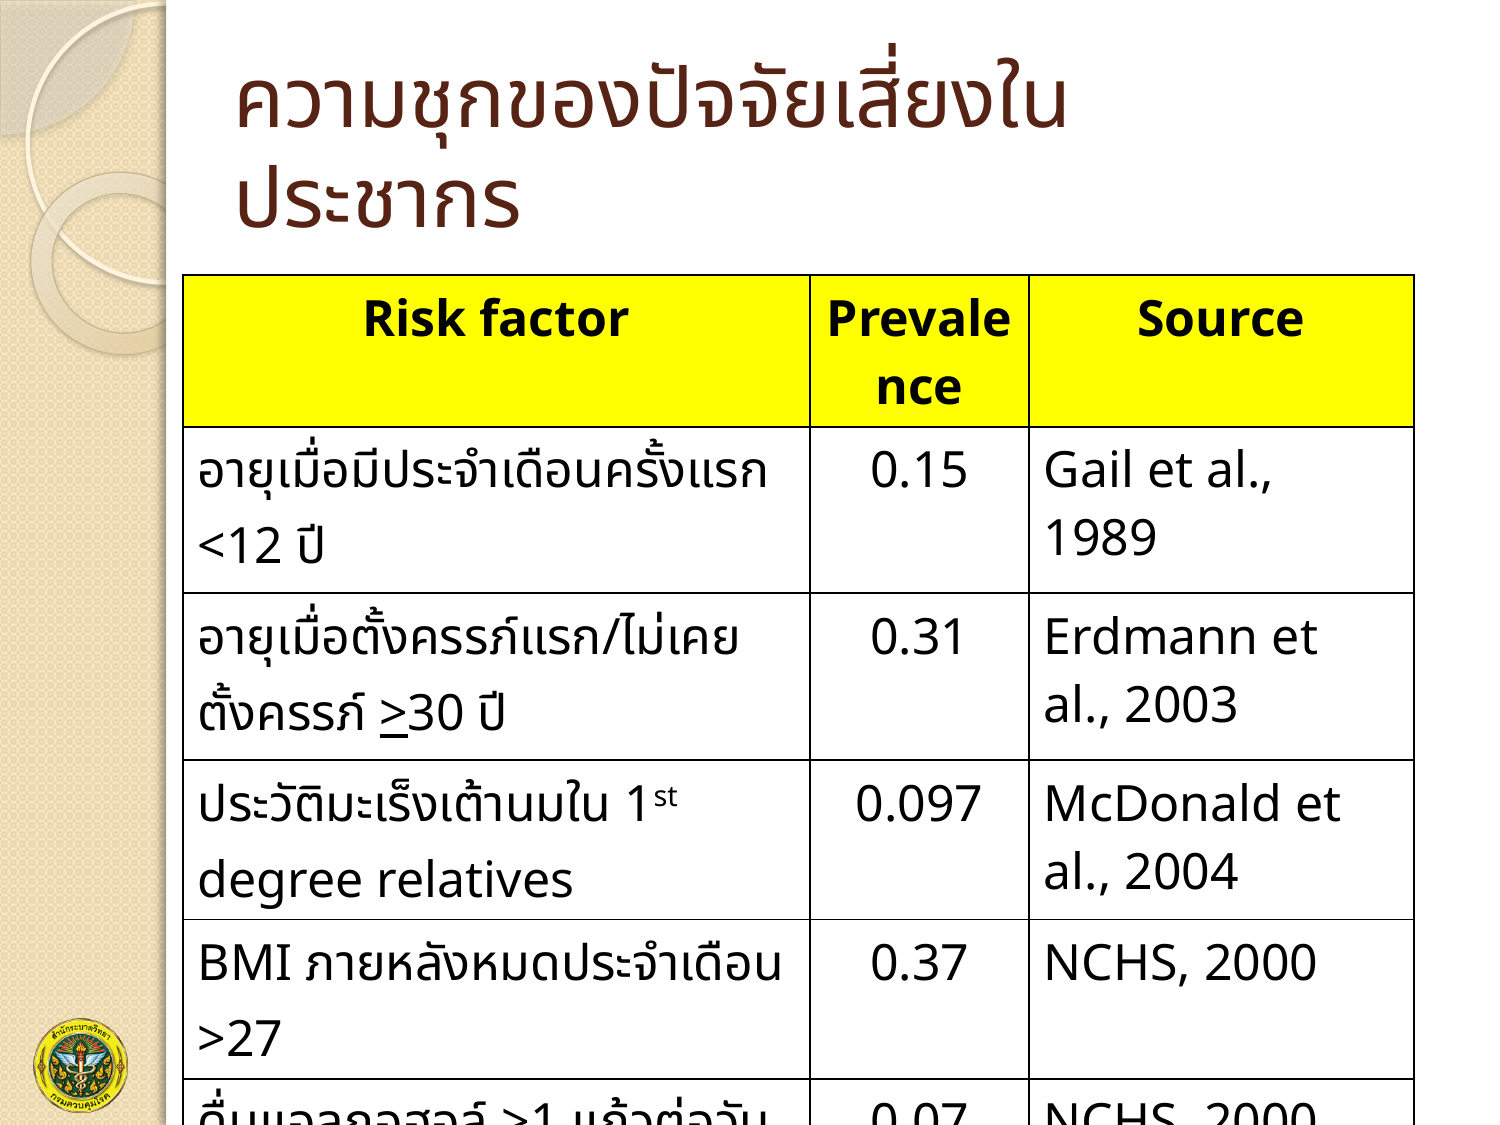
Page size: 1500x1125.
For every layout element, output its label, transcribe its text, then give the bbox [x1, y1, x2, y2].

table_cell 0.37 [811, 920, 1028, 1078]
table_cell NCHS, 2000 [1030, 1080, 1413, 1125]
table_cell ประวัติมะเร็งเต้านมใน 1st degree relatives [184, 761, 809, 919]
table_cell 0.097 [811, 761, 1028, 919]
table_cell อายุเมื่อมีประจำเดือนครั้งแรก <12 ปี [184, 428, 809, 592]
table_cell ดื่มแอลกอฮอล์ >1 แก้วต่อวัน [184, 1080, 809, 1125]
table_cell Erdmann et al., 2003 [1030, 594, 1413, 759]
table_header Risk factor [184, 276, 809, 426]
table_cell McDonald et al., 2004 [1030, 761, 1413, 919]
picture [33, 1018, 128, 1113]
table_cell NCHS, 2000 [1030, 920, 1413, 1078]
table_cell 0.07 [811, 1080, 1028, 1125]
table_cell Gail et al., 1989 [1030, 428, 1413, 592]
table_cell อายุเมื่อตั้งครรภ์แรก/ไม่เคยตั้งครรภ์ >30 ปี [184, 594, 809, 759]
title ความชุกของปัจจัยเสี่ยงในประชากร [218, 50, 1388, 238]
table_cell BMI ภายหลังหมดประจำเดือน >27 [184, 920, 809, 1078]
table_cell 0.15 [811, 428, 1028, 592]
table_header Prevalence [811, 276, 1028, 426]
table_header Source [1030, 276, 1413, 426]
table_cell 0.31 [811, 594, 1028, 759]
